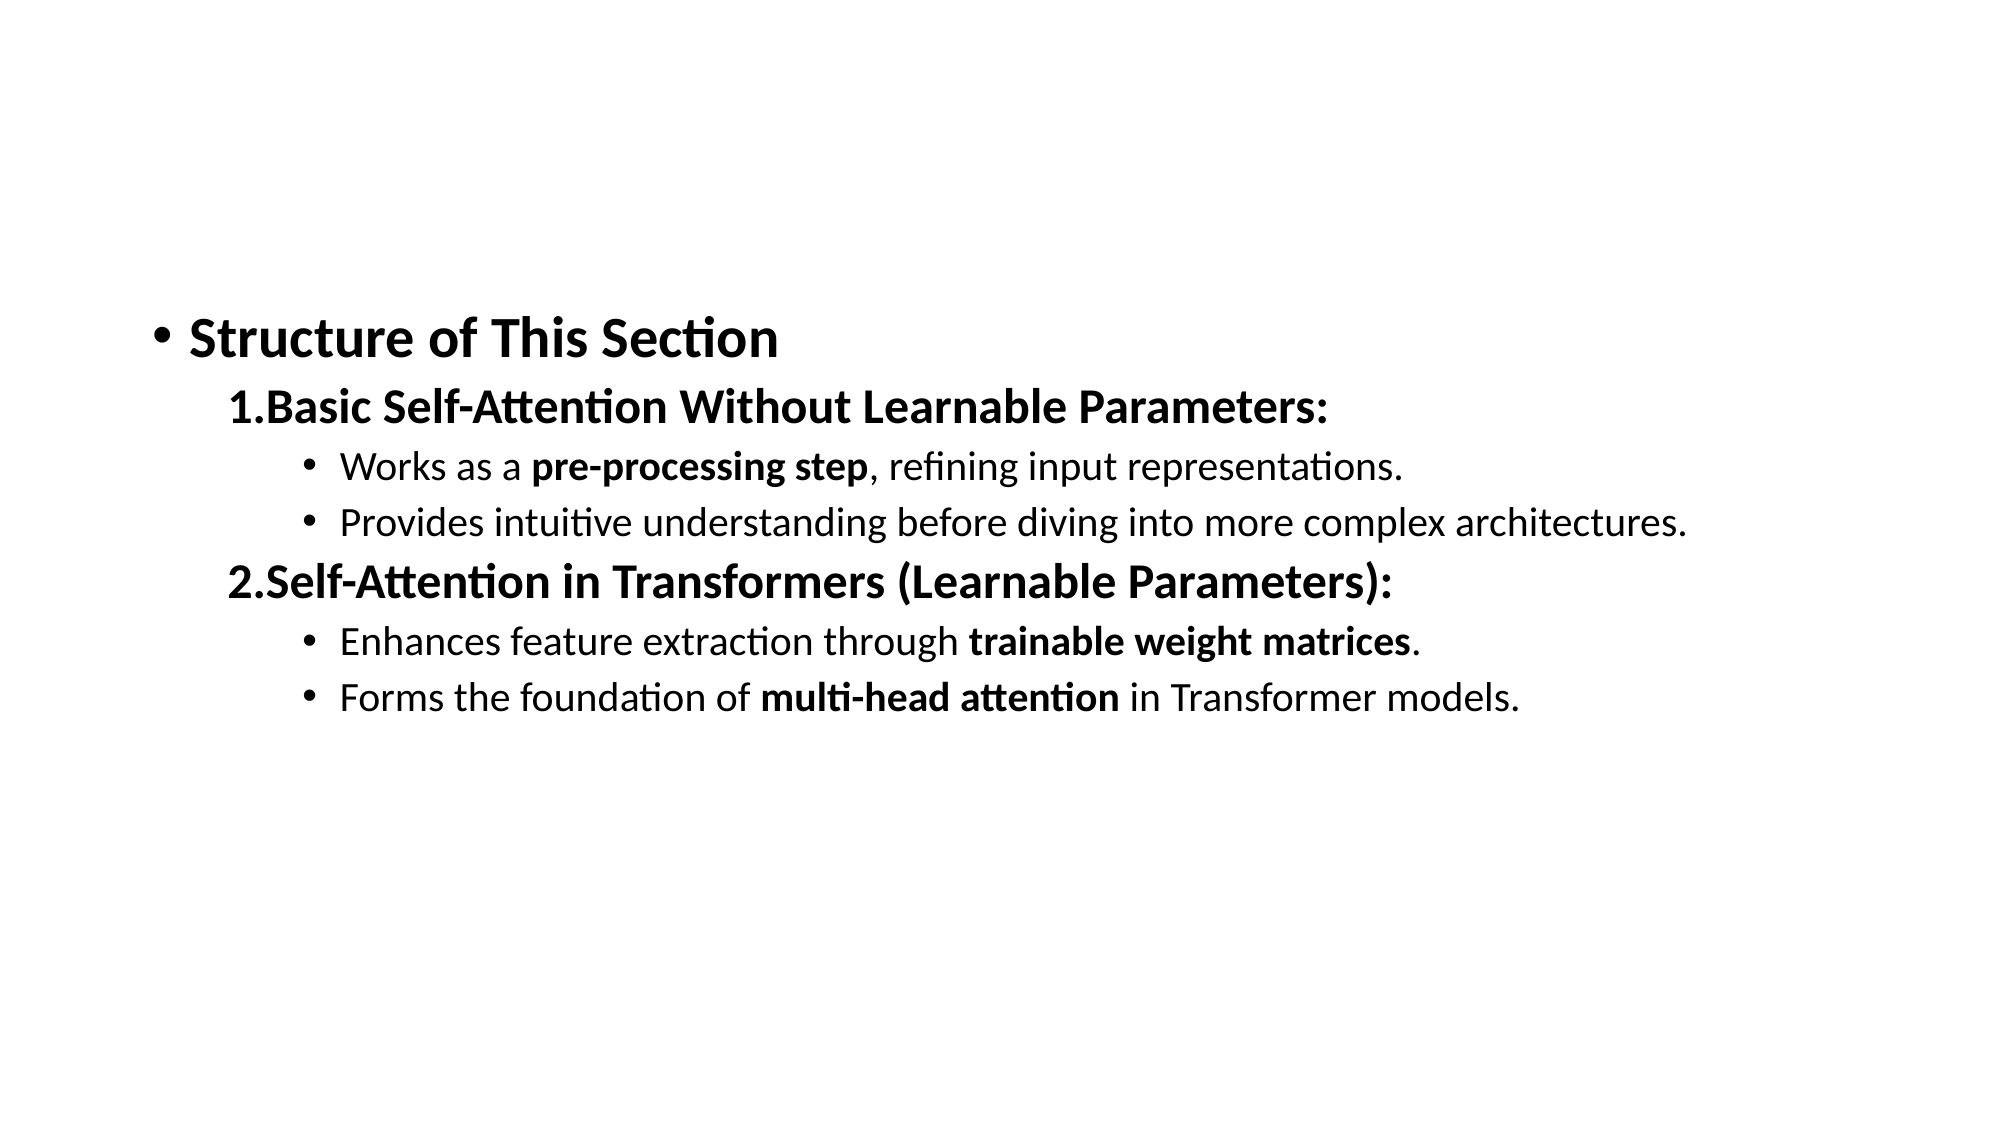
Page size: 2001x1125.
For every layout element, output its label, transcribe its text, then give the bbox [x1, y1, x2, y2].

list Structure of This Section Basic Self-Attention Without Learnable Parameters: Works as a pre-processing step, refining input representations. Provides intuitive understanding before diving into more complex architectures. Self-Attention in Transformers (Learnable Parameters): Enhances feature extraction through trainable weight matrices. Forms the foundation of multi-head attention in Transformer models. [137, 299, 1863, 1014]
